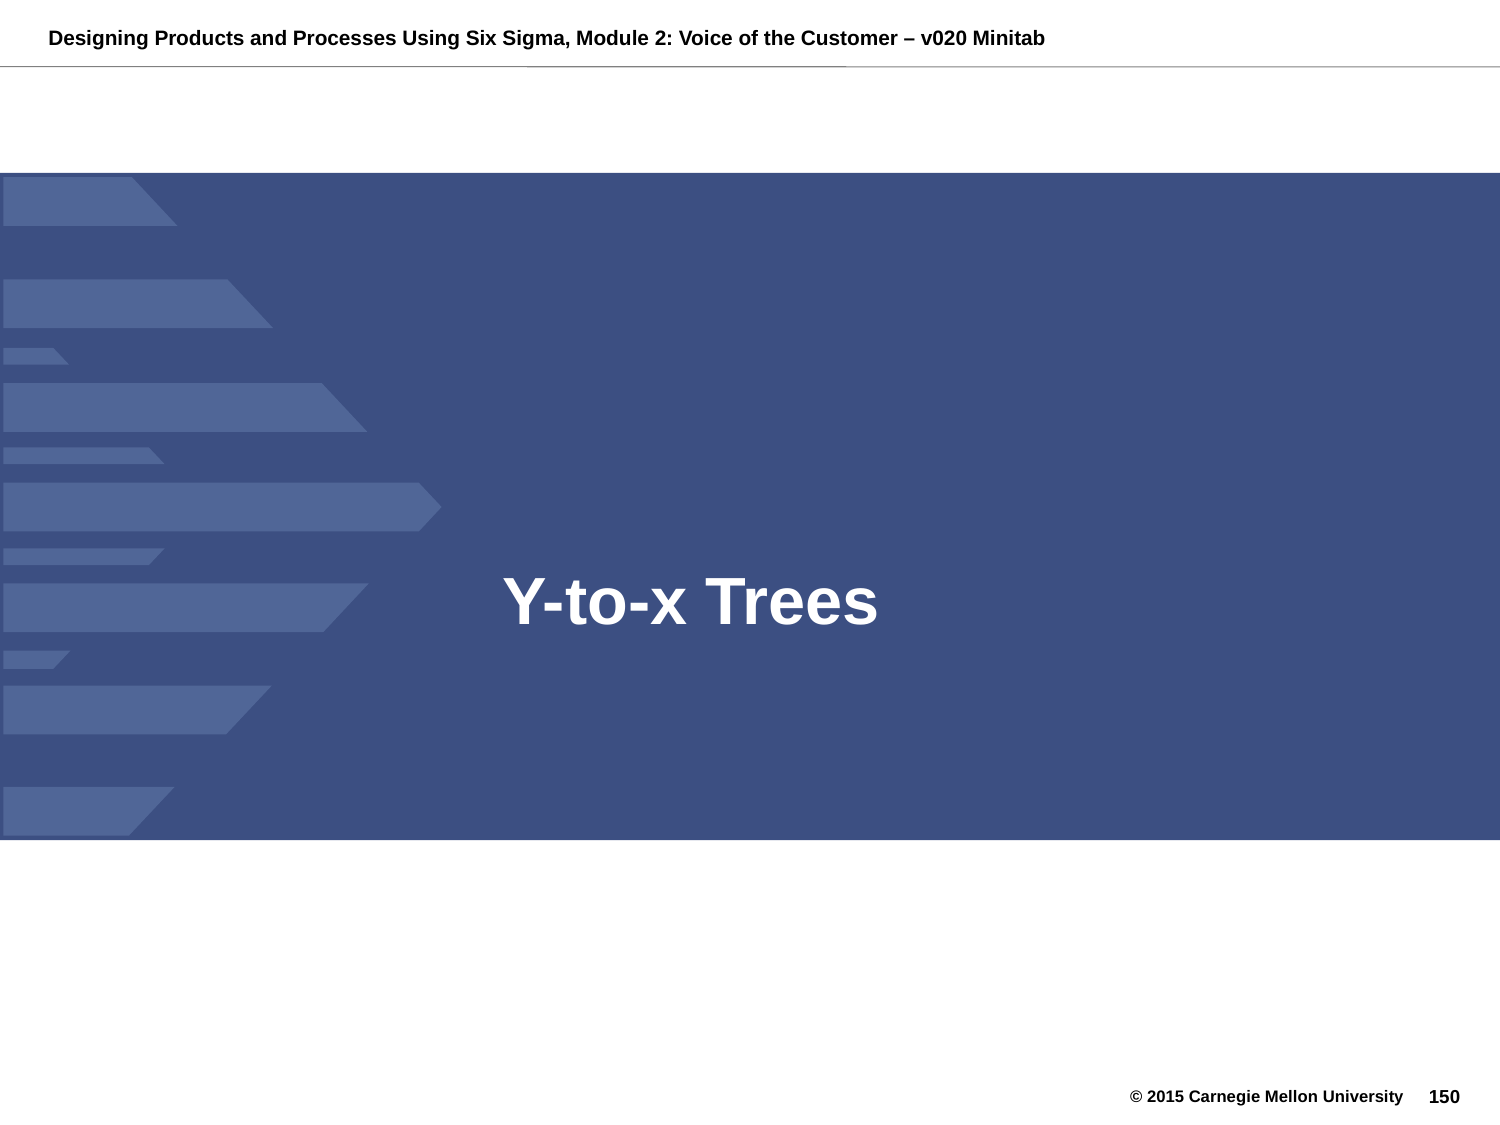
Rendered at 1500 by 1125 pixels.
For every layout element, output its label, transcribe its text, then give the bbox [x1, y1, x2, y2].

text_box Y-to-x Trees [487, 439, 1438, 757]
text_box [3, 176, 442, 836]
text_box [0, 172, 1500, 841]
